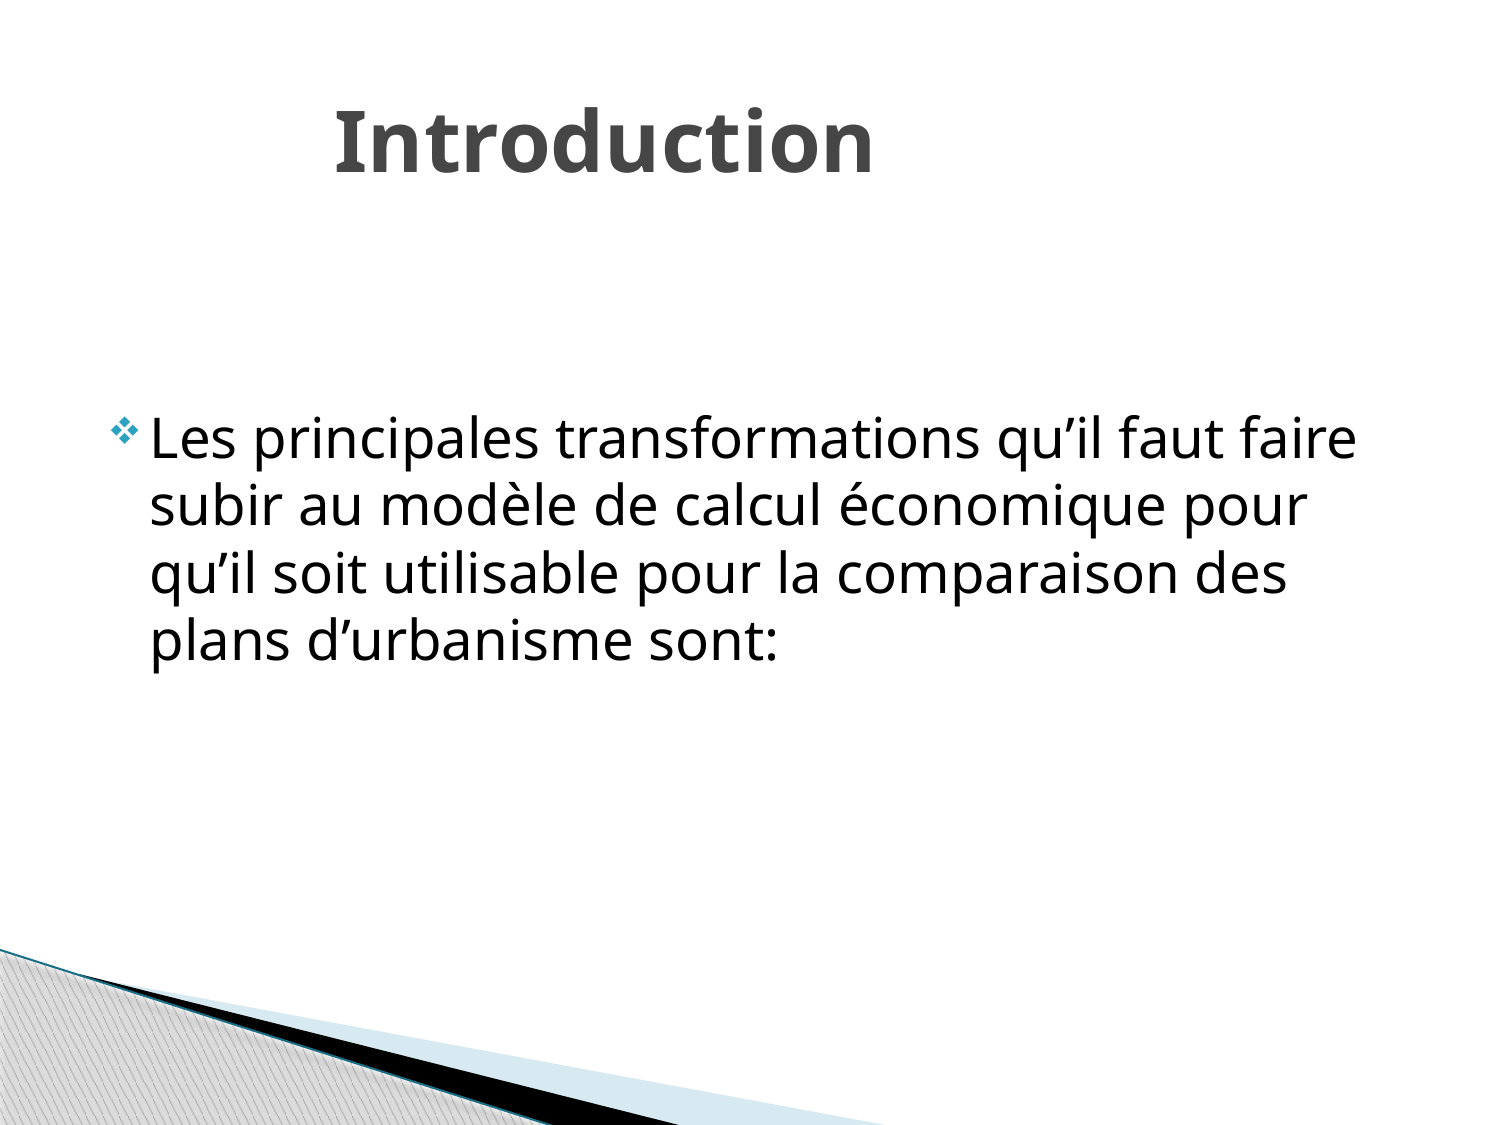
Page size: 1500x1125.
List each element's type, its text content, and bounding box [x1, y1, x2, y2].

list Les principales transformations qu’il faut faire subir au modèle de calcul économique pour qu’il soit utilisable pour la comparaison des plans d’urbanisme sont: [75, 243, 1425, 986]
title Introduction [75, 45, 1425, 233]
